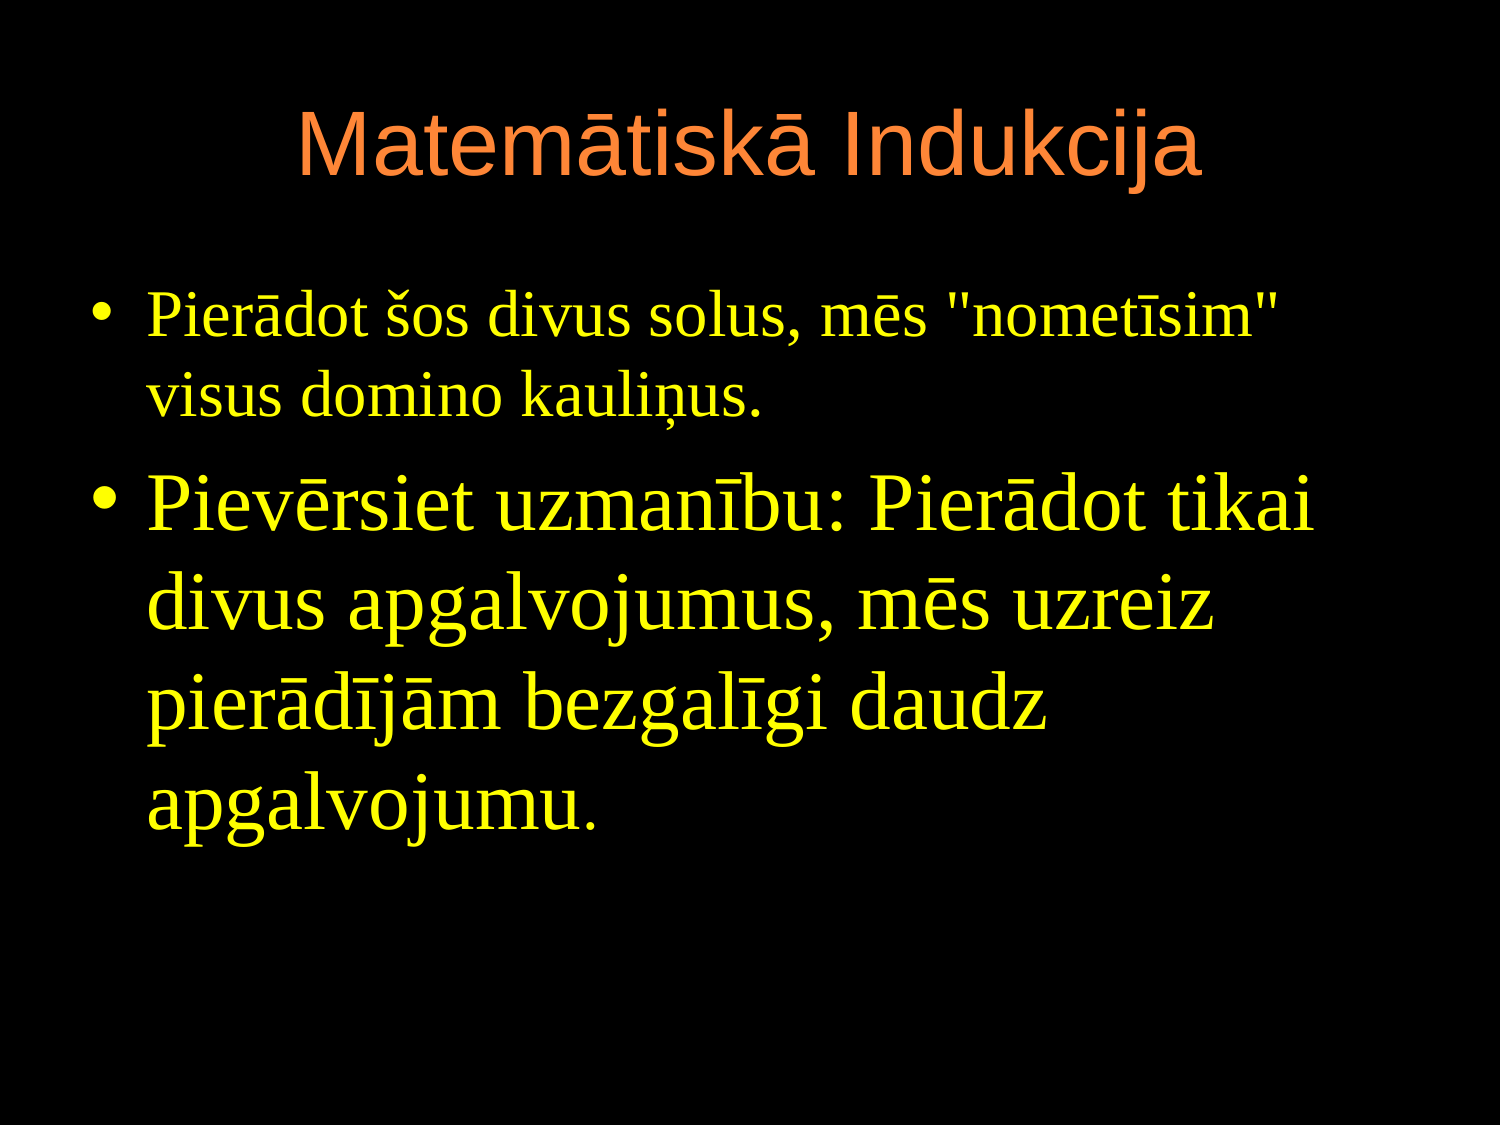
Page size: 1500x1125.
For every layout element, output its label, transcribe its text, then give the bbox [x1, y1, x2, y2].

title Matemātiskā Indukcija [74, 44, 1426, 233]
list Pierādot šos divus solus, mēs "nometīsim" visus domino kauliņus. Pievērsiet uzmanību: Pierādot tikai divus apgalvojumus, mēs uzreiz pierādījām bezgalīgi daudz apgalvojumu. [74, 262, 1426, 1006]
